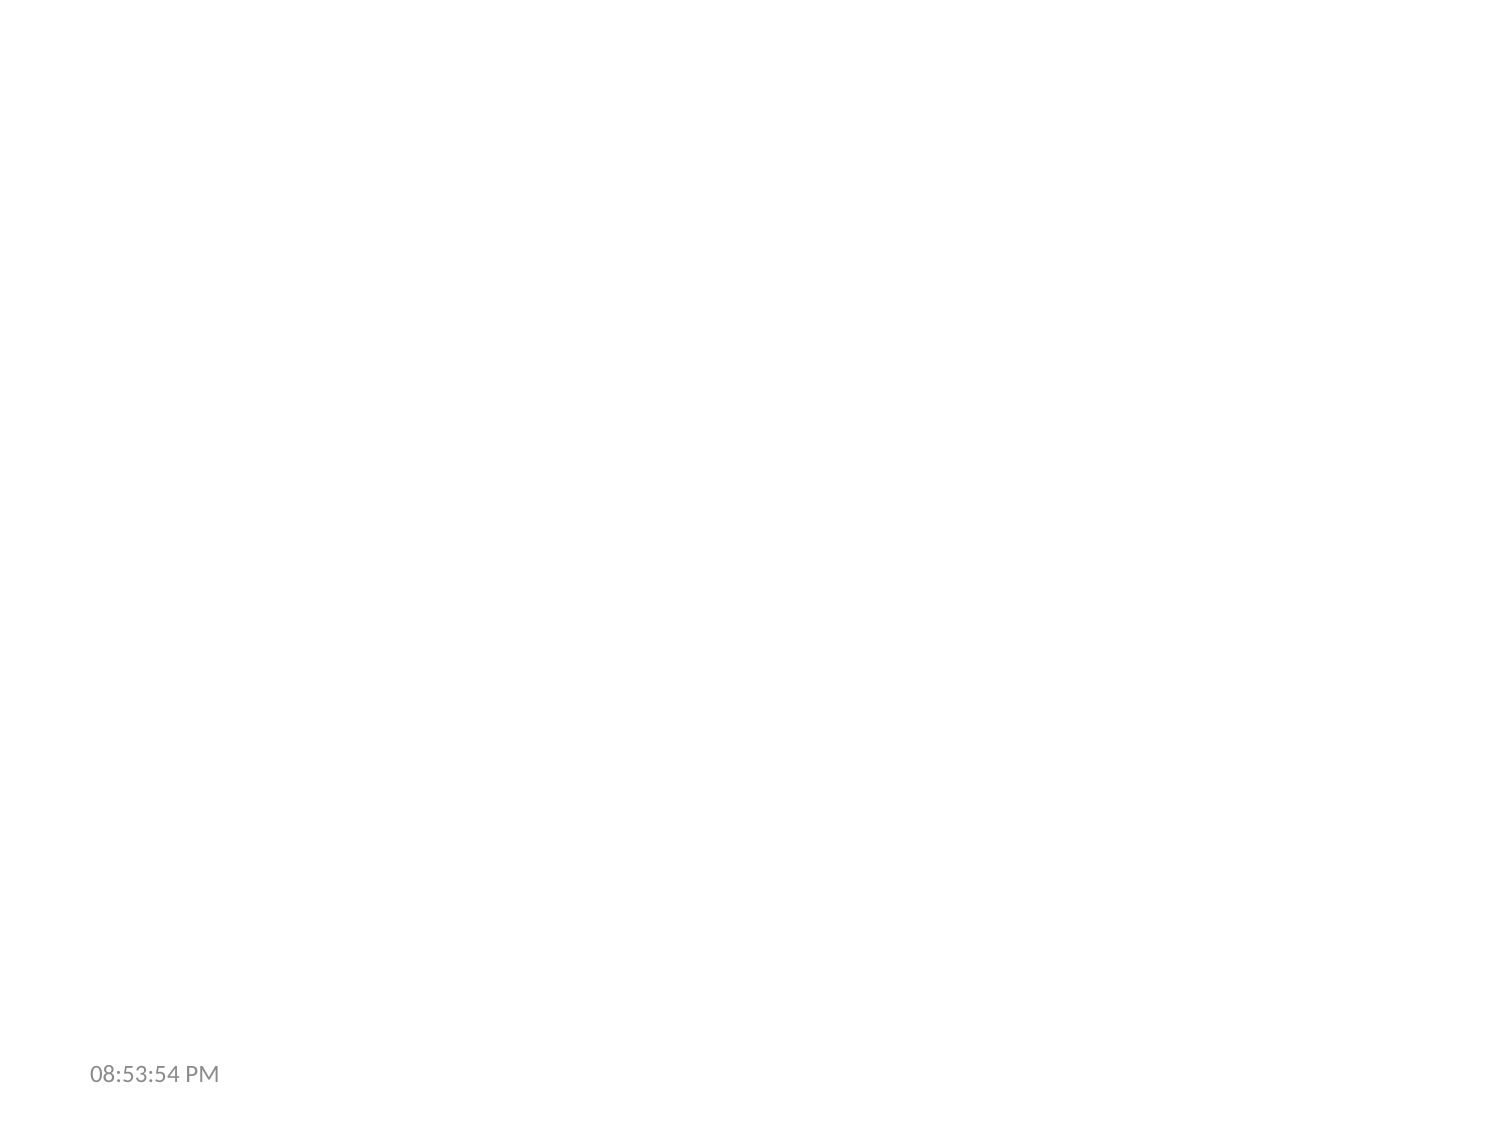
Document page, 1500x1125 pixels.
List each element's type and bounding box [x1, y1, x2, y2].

slide_number [75, 1042, 425, 1103]
